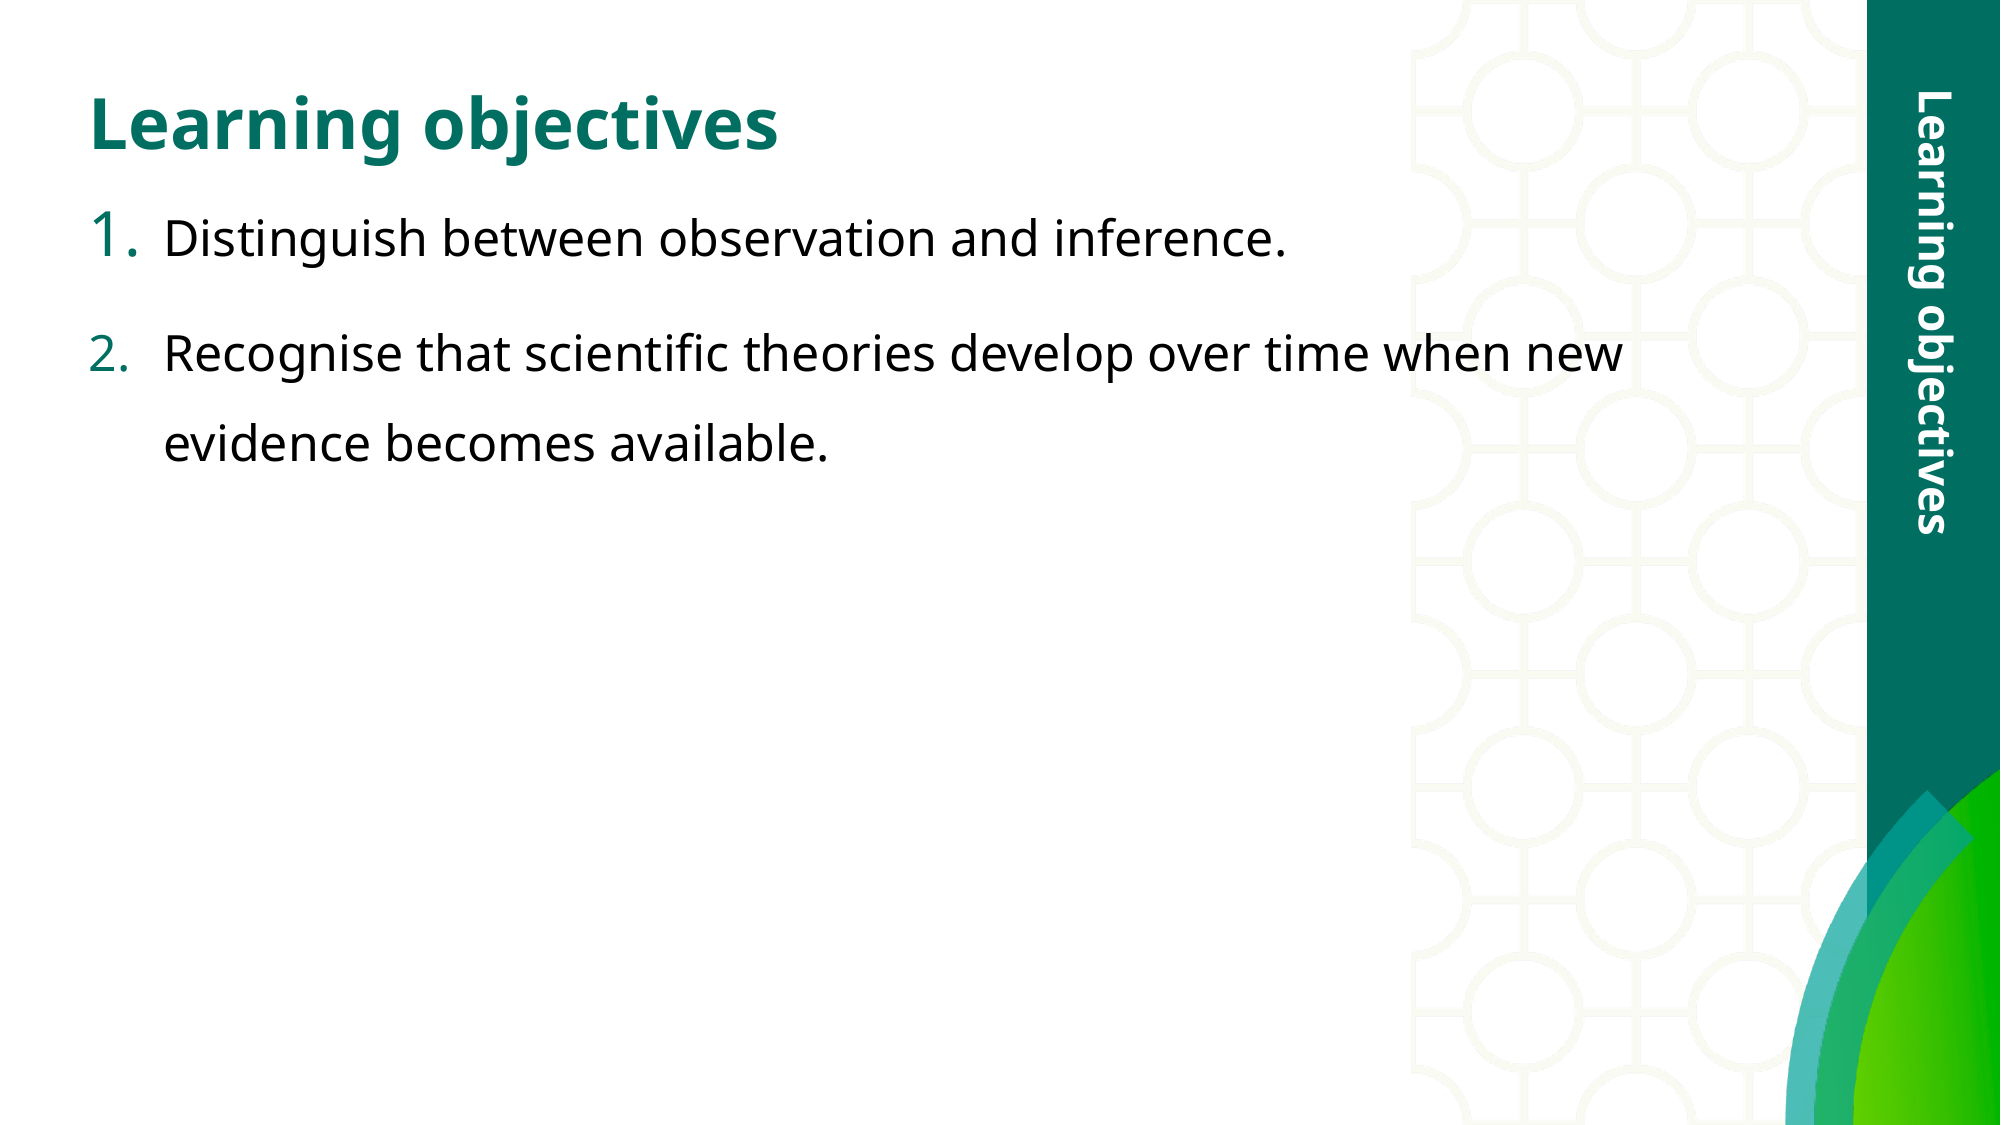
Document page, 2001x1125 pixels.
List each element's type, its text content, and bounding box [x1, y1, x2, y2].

picture [1411, 0, 2001, 1125]
list Distinguish between observation and inference. Recognise that scientific theories develop over time when new evidence becomes available. [88, 206, 1743, 1034]
title Learning objectives [88, 88, 1743, 161]
text_box Learning objectives [1867, 88, 2000, 768]
